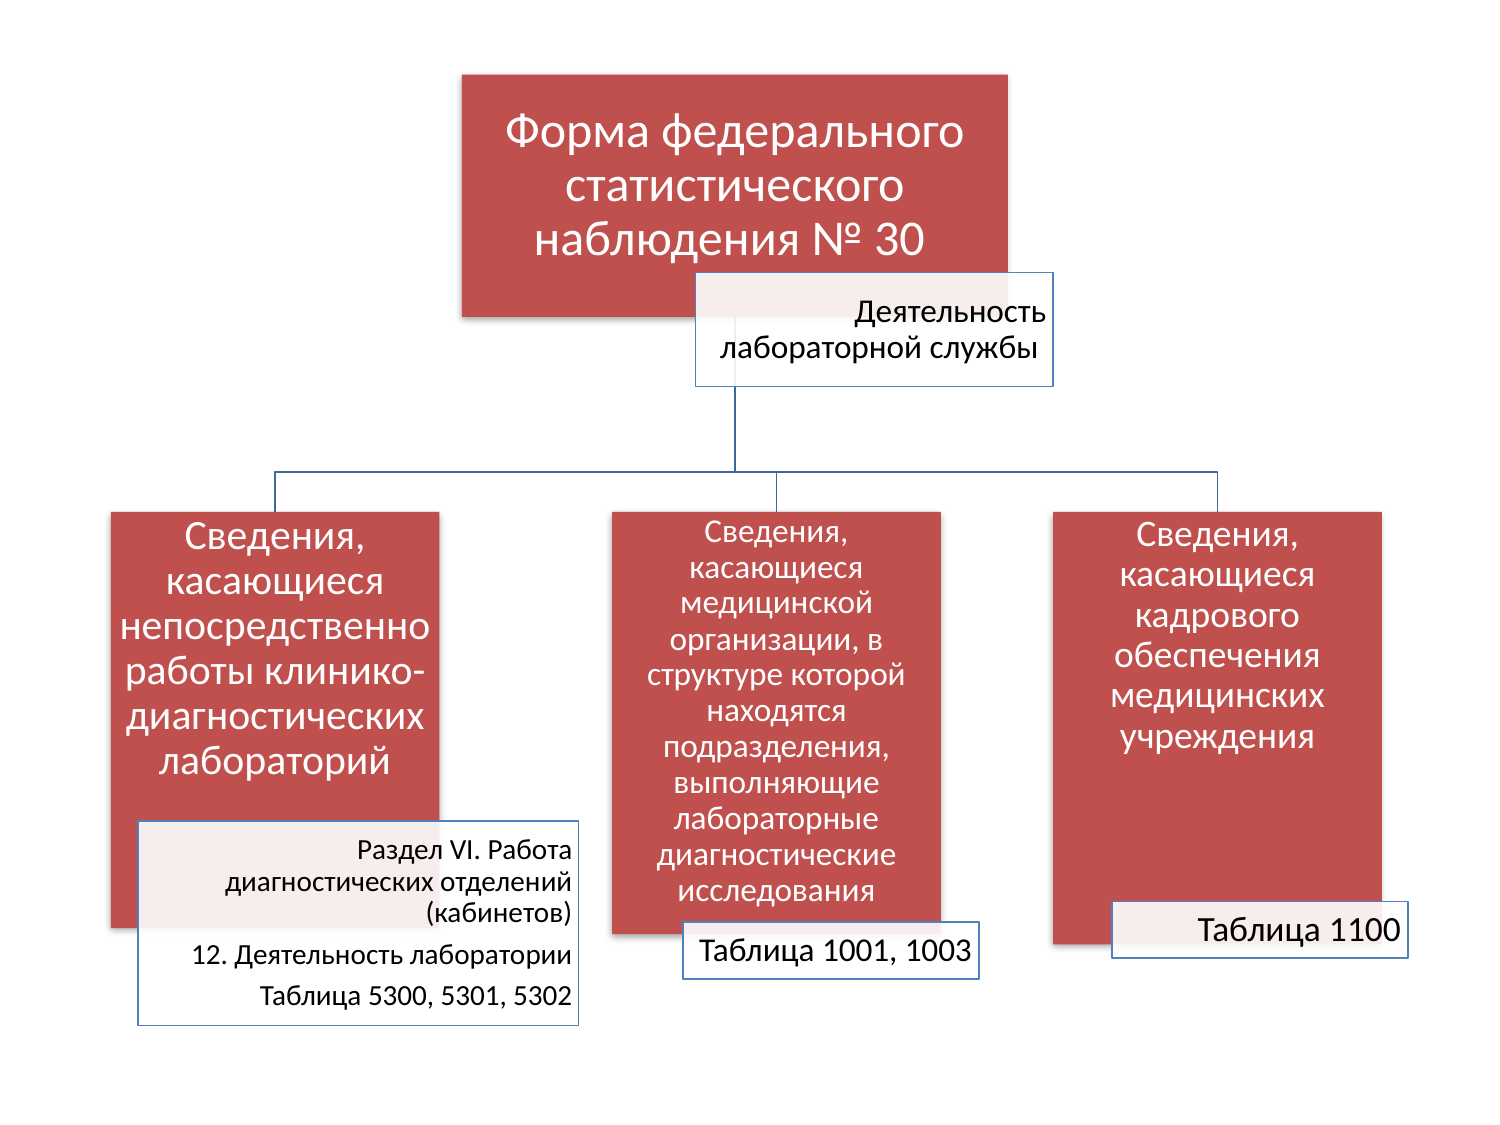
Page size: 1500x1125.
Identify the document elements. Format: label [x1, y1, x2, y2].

list [78, 43, 1429, 1080]
